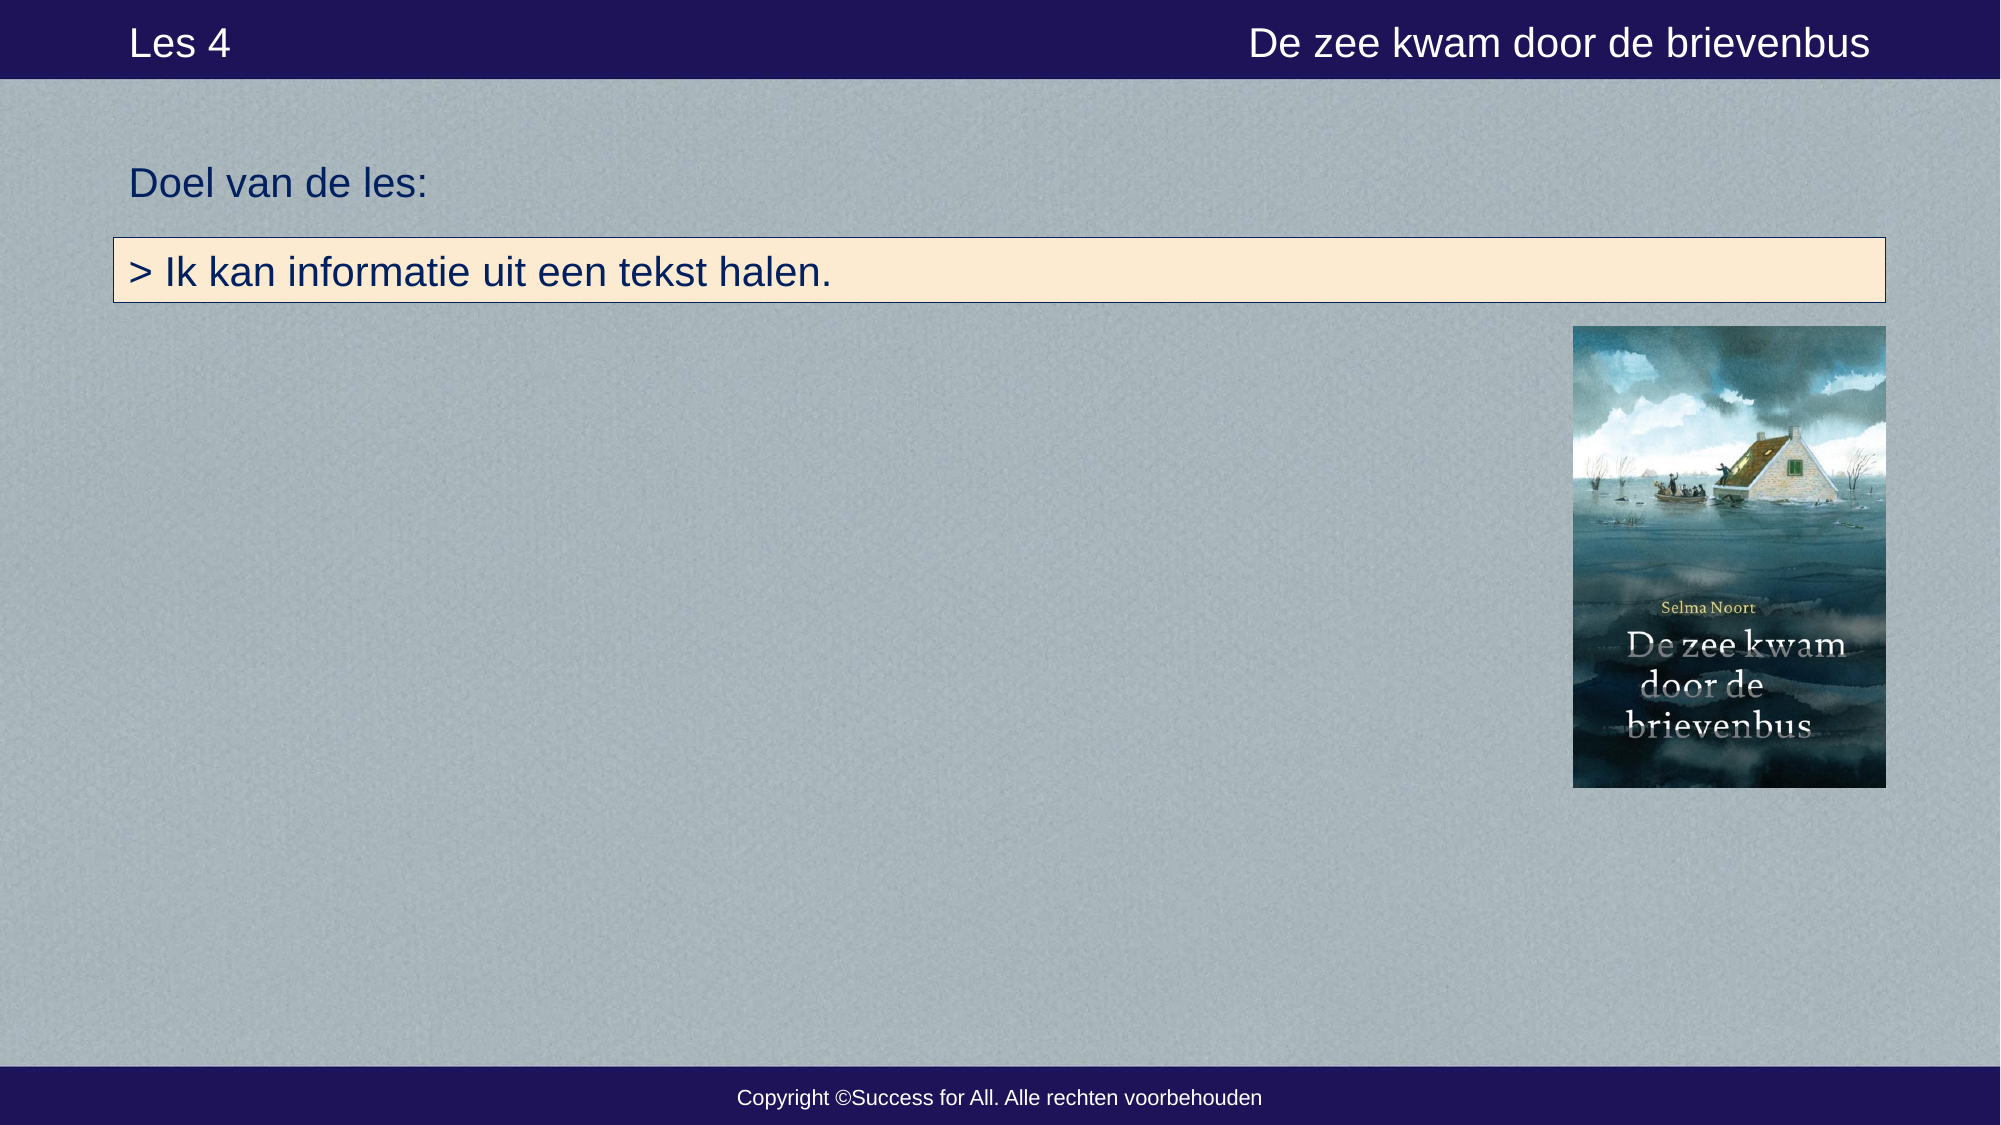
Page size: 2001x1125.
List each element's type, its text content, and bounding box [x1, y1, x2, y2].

text_box Les 4 [114, 8, 354, 73]
text_box > Ik kan informatie uit een tekst halen. [113, 237, 1886, 303]
text_box Copyright ©Success for All. Alle rechten voorbehouden [0, 1076, 2000, 1125]
picture [0, 0, 2001, 1125]
text_box De zee kwam door de brievenbus [999, 8, 1886, 73]
text_box Doel van de les: [113, 148, 1635, 214]
